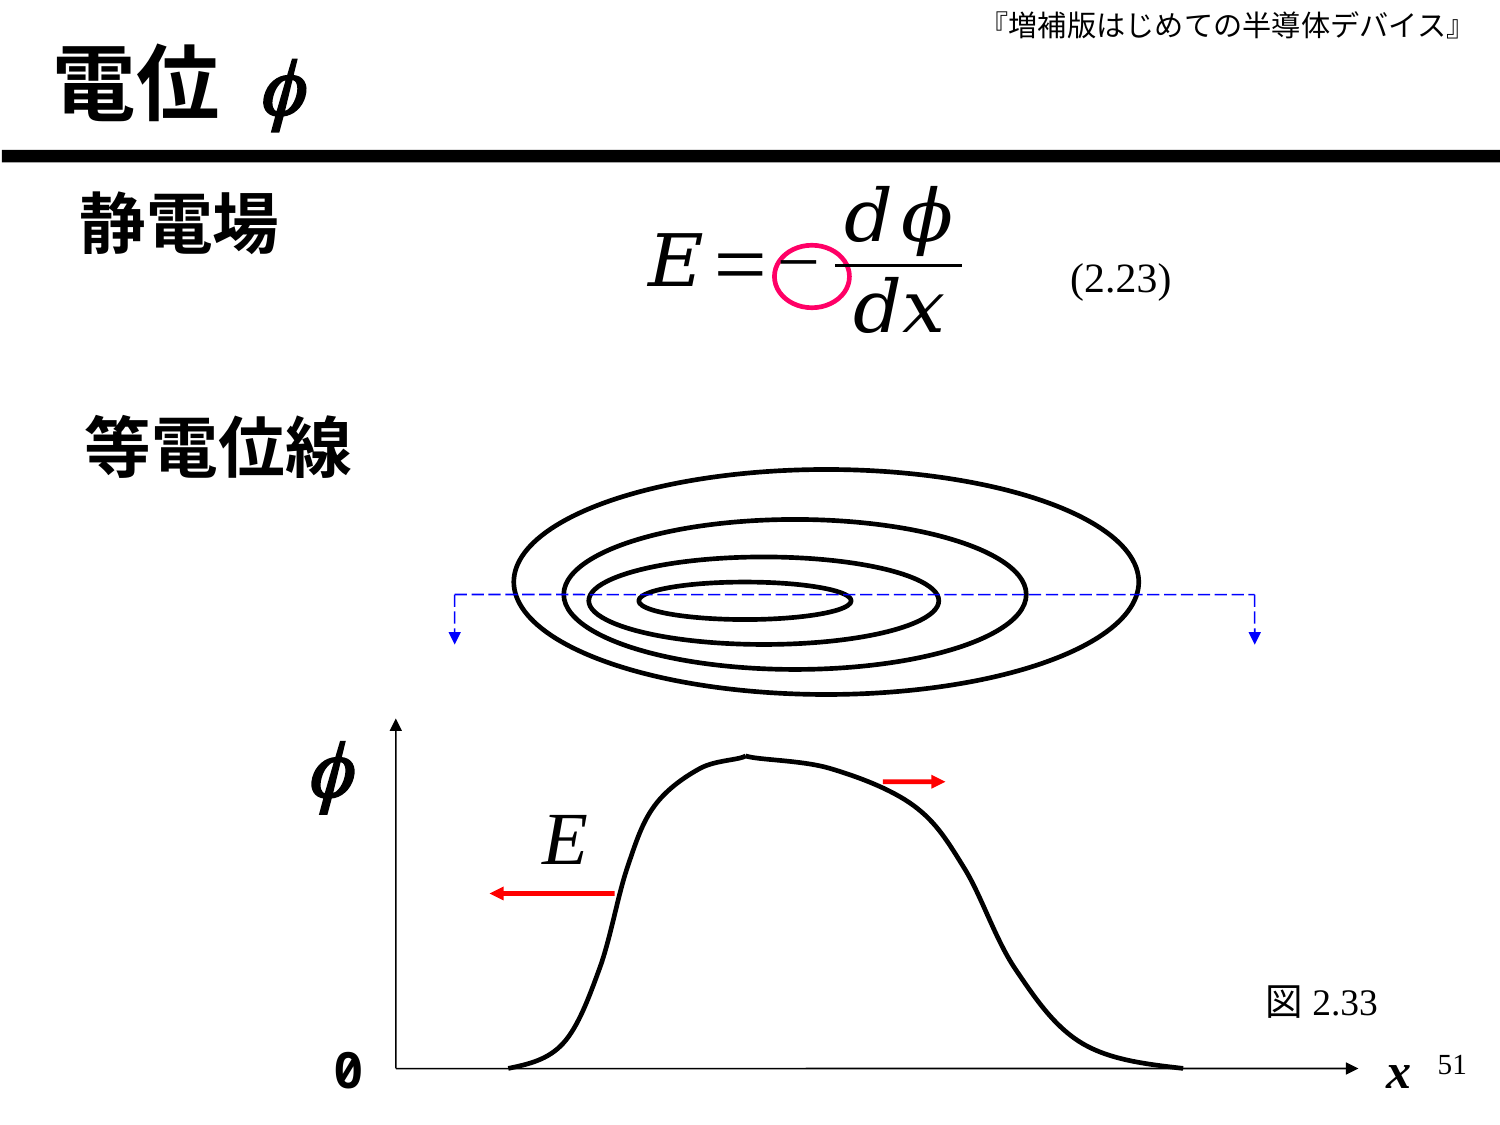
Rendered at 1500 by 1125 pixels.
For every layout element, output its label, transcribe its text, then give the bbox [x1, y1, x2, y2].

text_box 静電場 [64, 174, 678, 269]
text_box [300, 705, 1427, 1107]
title 電位 f [37, 0, 1500, 163]
slide_number 51 [1432, 1025, 1483, 1100]
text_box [513, 652, 1139, 695]
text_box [513, 469, 1139, 592]
text_box 等電位線 [41, 398, 396, 493]
text_box (2.23) [1055, 243, 1187, 309]
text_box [454, 594, 1255, 645]
text_box [774, 245, 850, 308]
